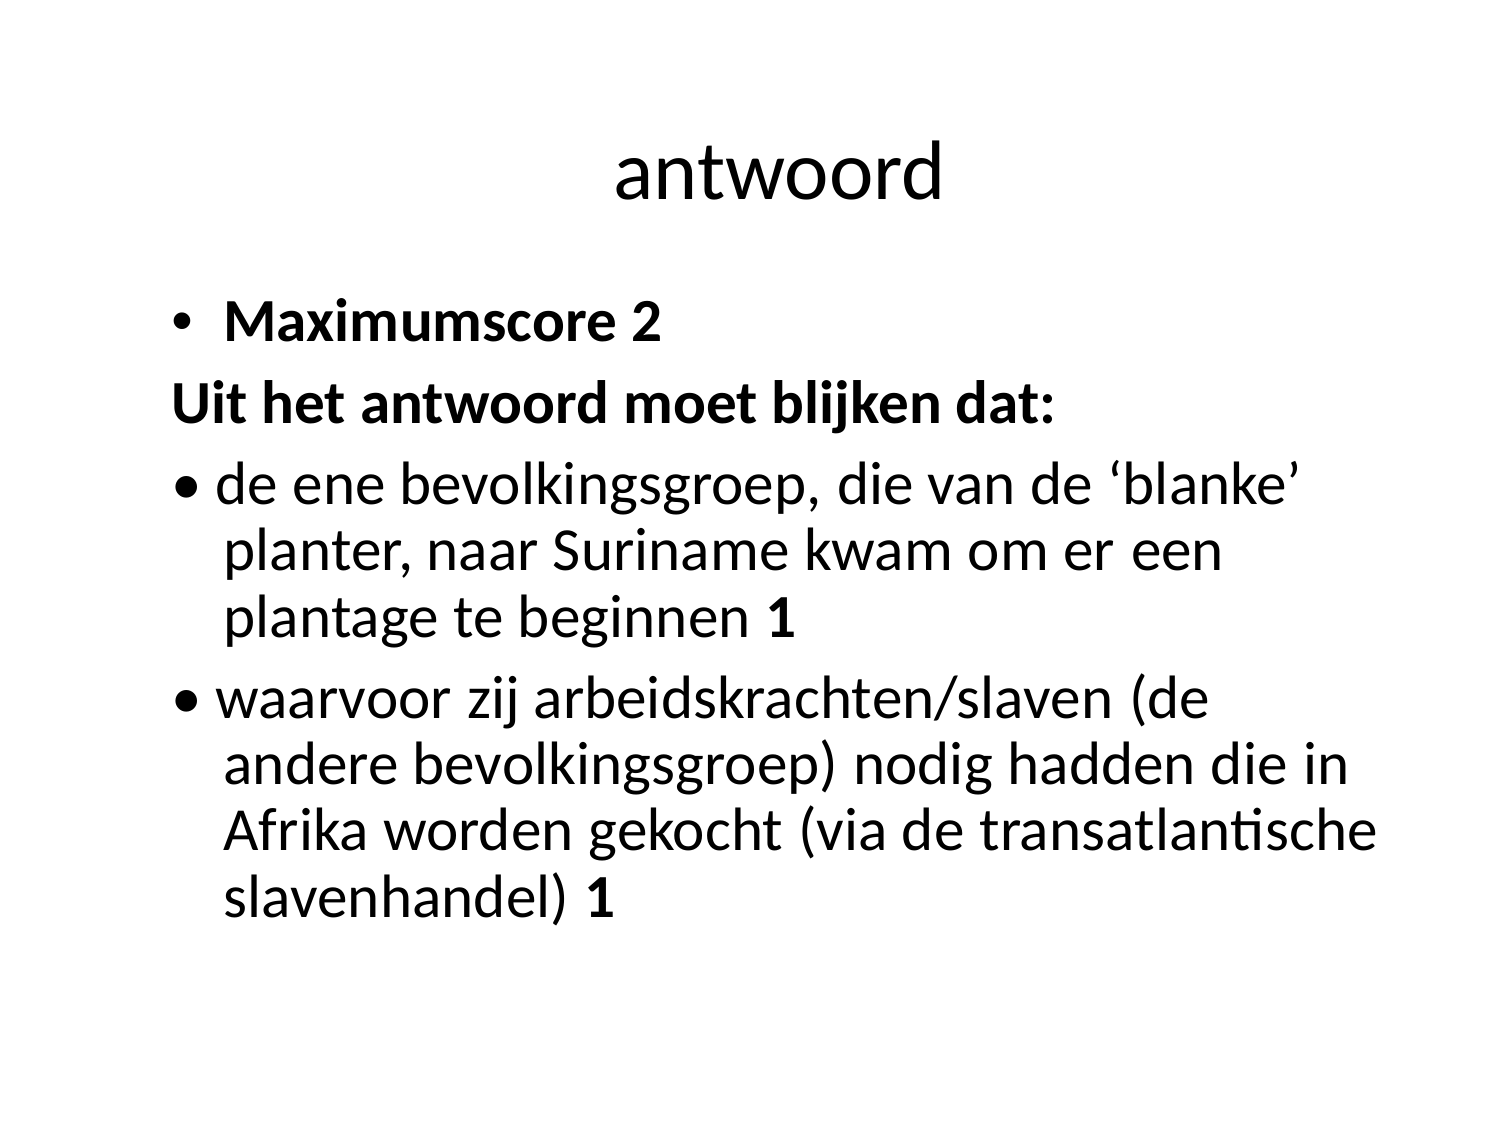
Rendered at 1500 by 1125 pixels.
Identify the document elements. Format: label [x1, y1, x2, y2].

text_box [88, 42, 1472, 1080]
